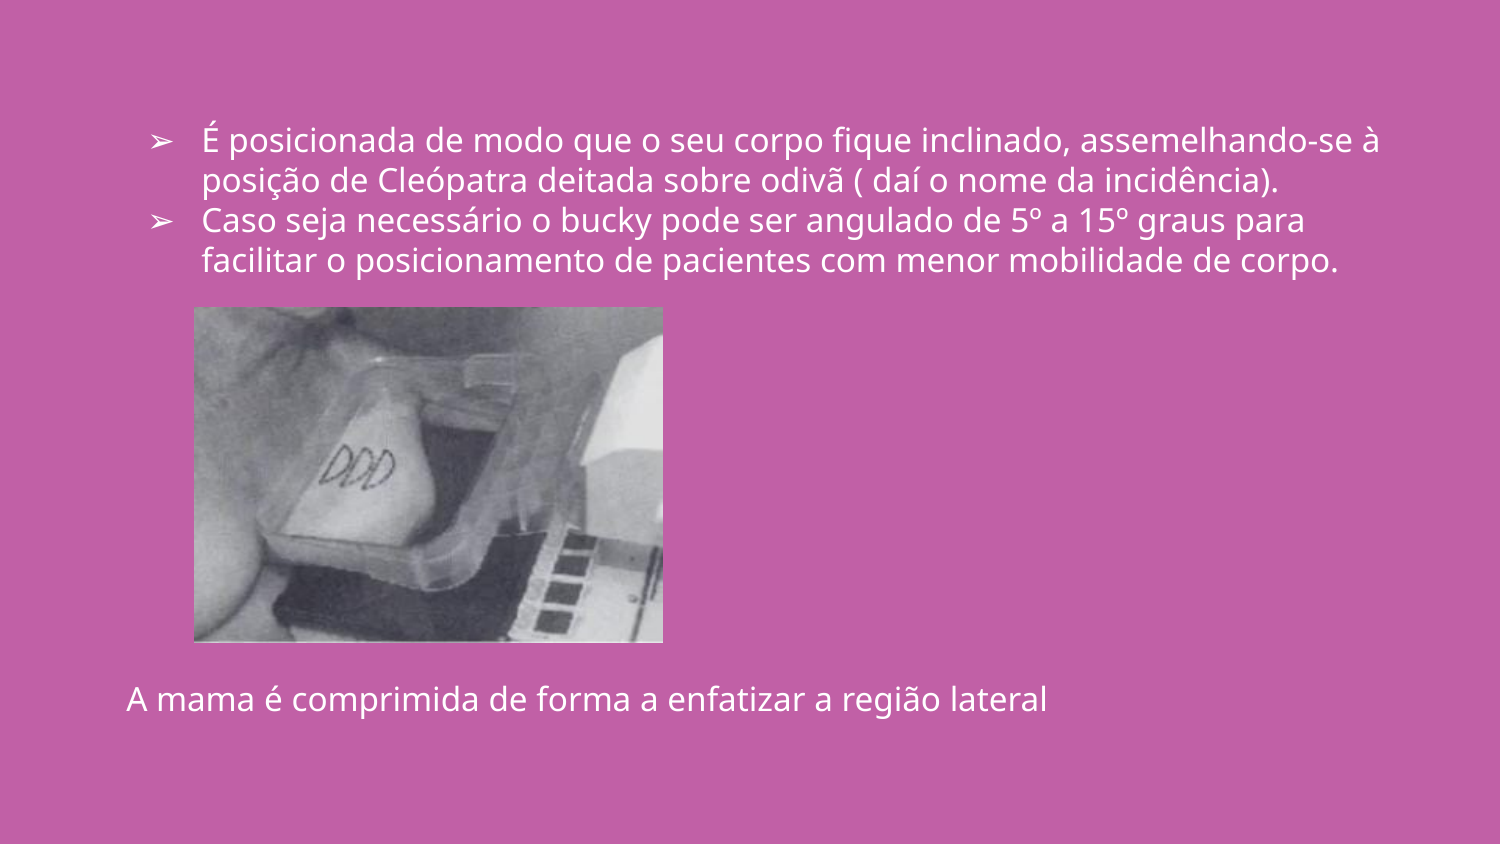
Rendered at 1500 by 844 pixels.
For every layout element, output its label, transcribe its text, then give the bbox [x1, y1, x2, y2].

picture [193, 306, 664, 644]
text_box É posicionada de modo que o seu corpo fique inclinado, assemelhando-se à posição de Cleópatra deitada sobre odivã ( daí o nome da incidência). Caso seja necessário o bucky pode ser angulado de 5º a 15º graus para facilitar o posicionamento de pacientes com menor mobilidade de corpo. A mama é comprimida de forma a enfatizar a região lateral [111, 64, 1430, 769]
